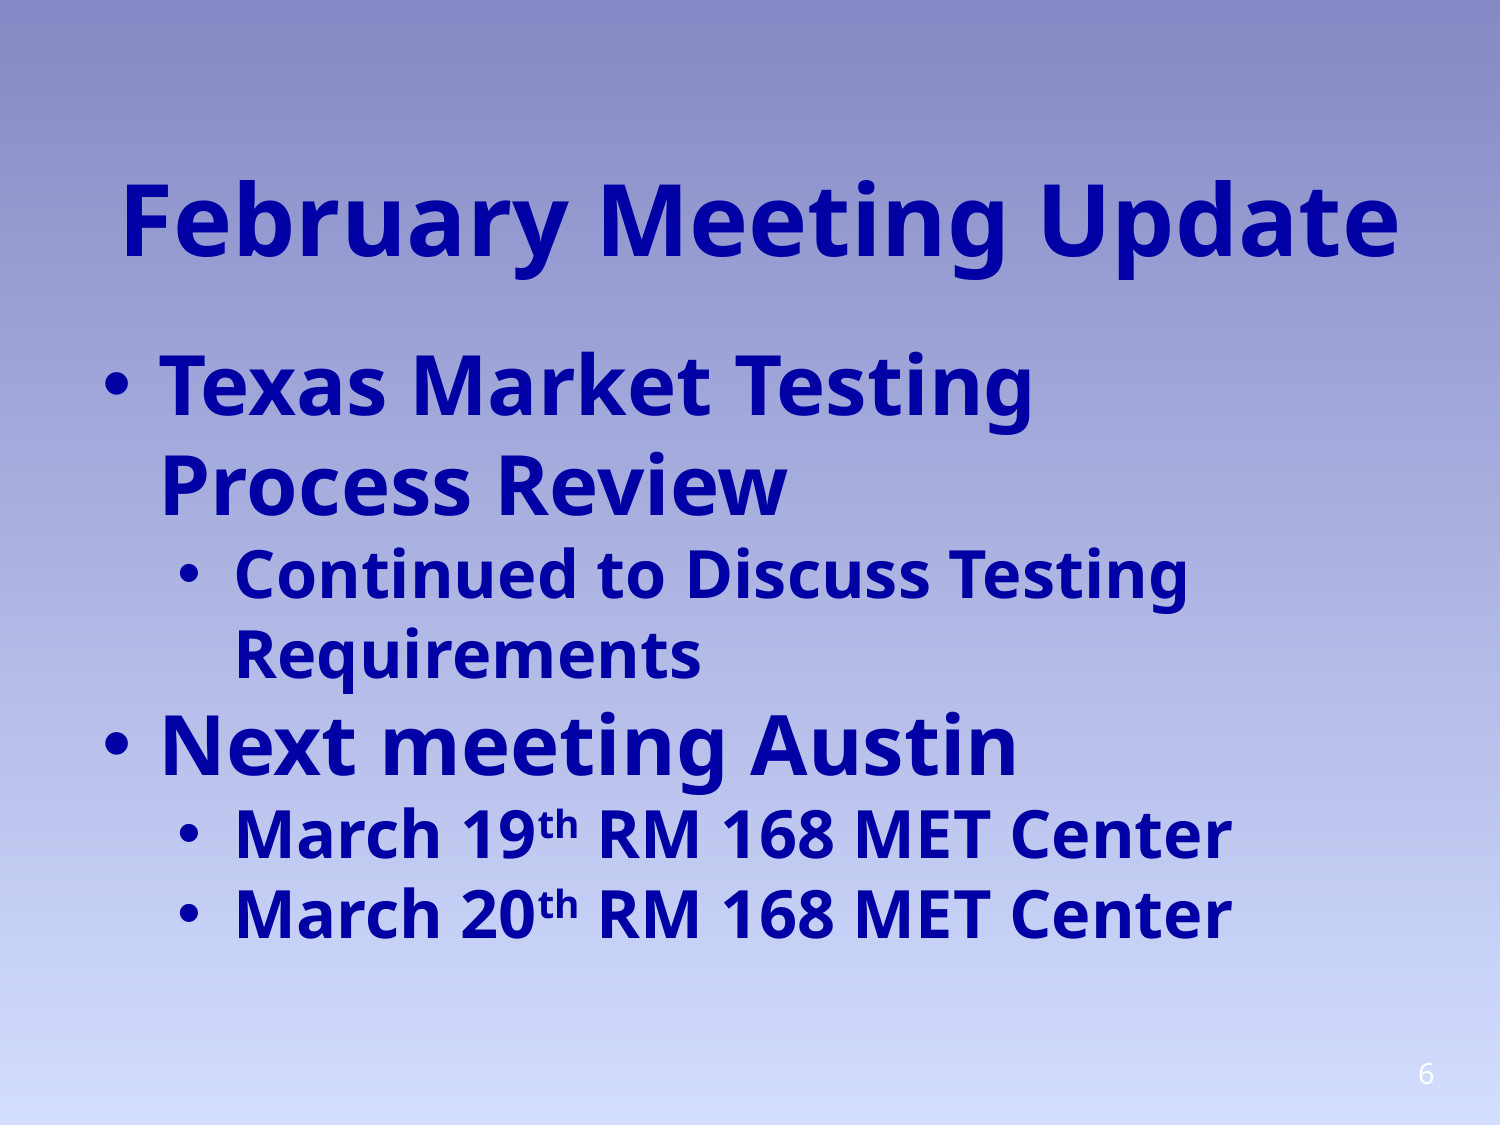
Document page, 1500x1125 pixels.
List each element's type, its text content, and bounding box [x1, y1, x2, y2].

text_box February Meeting Update [62, 37, 1459, 275]
slide_number 6 [1074, 1024, 1451, 1103]
text_box Texas Market Testing Process Review Continued to Discuss Testing Requirements Next meeting Austin March 19th RM 168 MET Center March 20th RM 168 MET Center [87, 324, 1363, 960]
